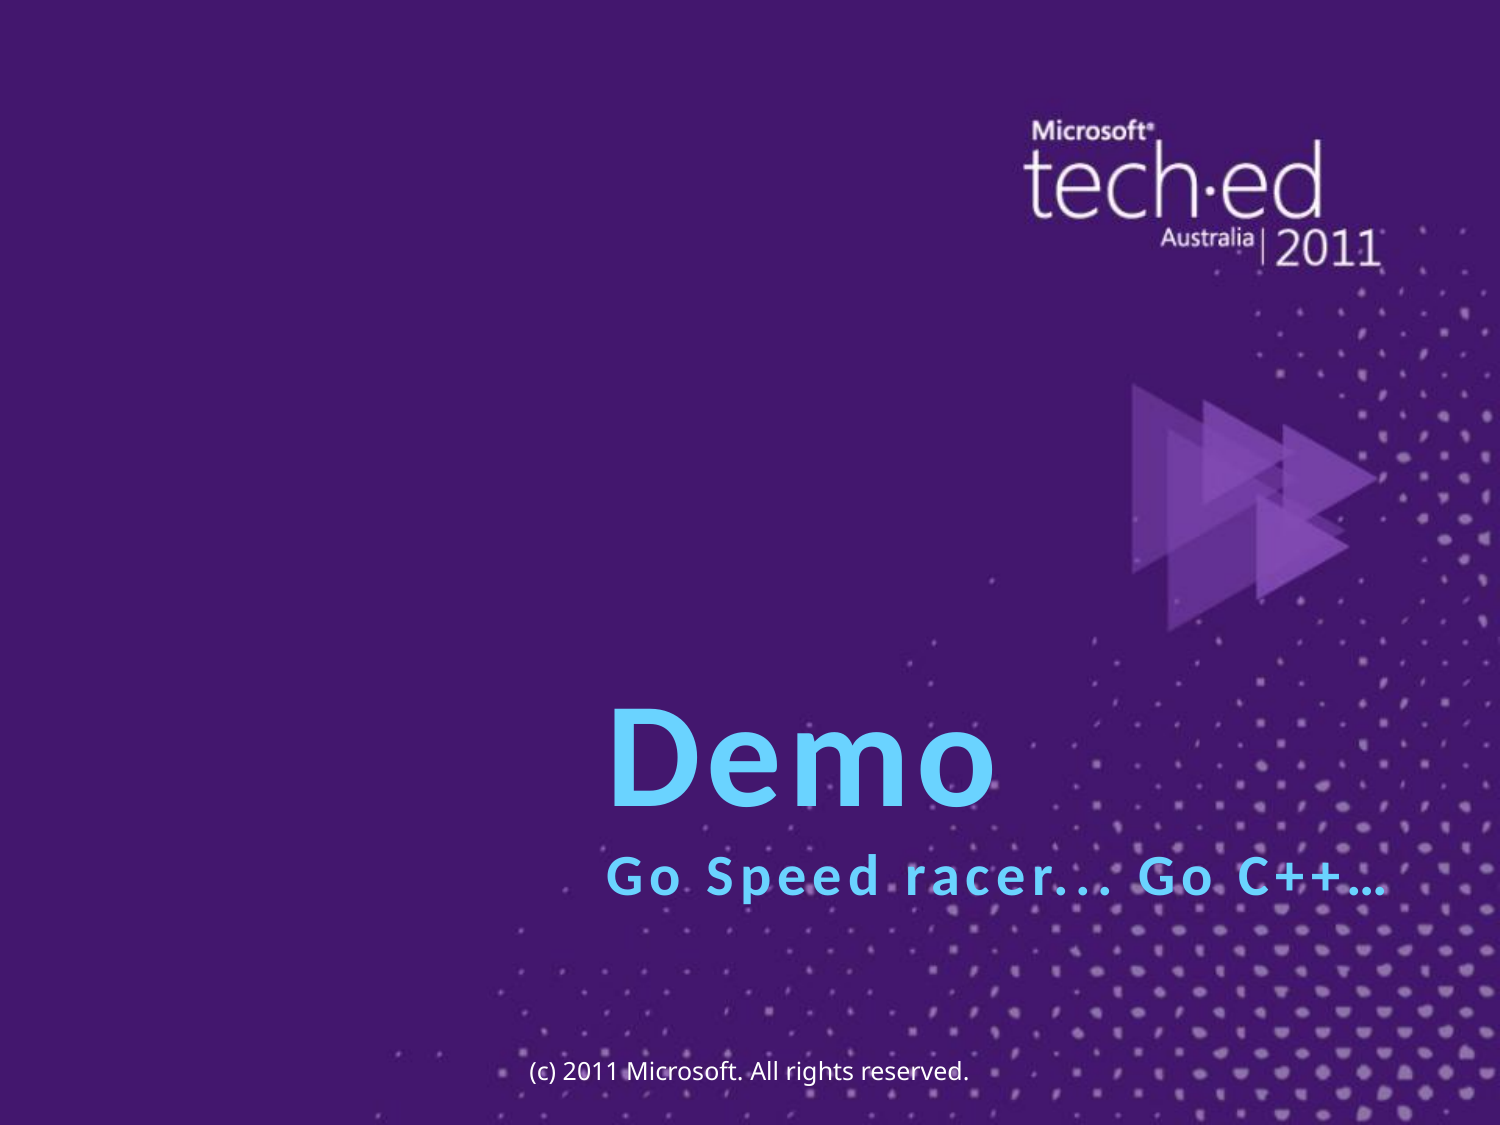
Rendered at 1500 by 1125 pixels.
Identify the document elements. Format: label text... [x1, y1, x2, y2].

footer (c) 2011 Microsoft. All rights reserved. [512, 1042, 988, 1103]
picture [0, 0, 1500, 1125]
text_box Demo Go Speed racer... Go C++… [591, 649, 1447, 915]
